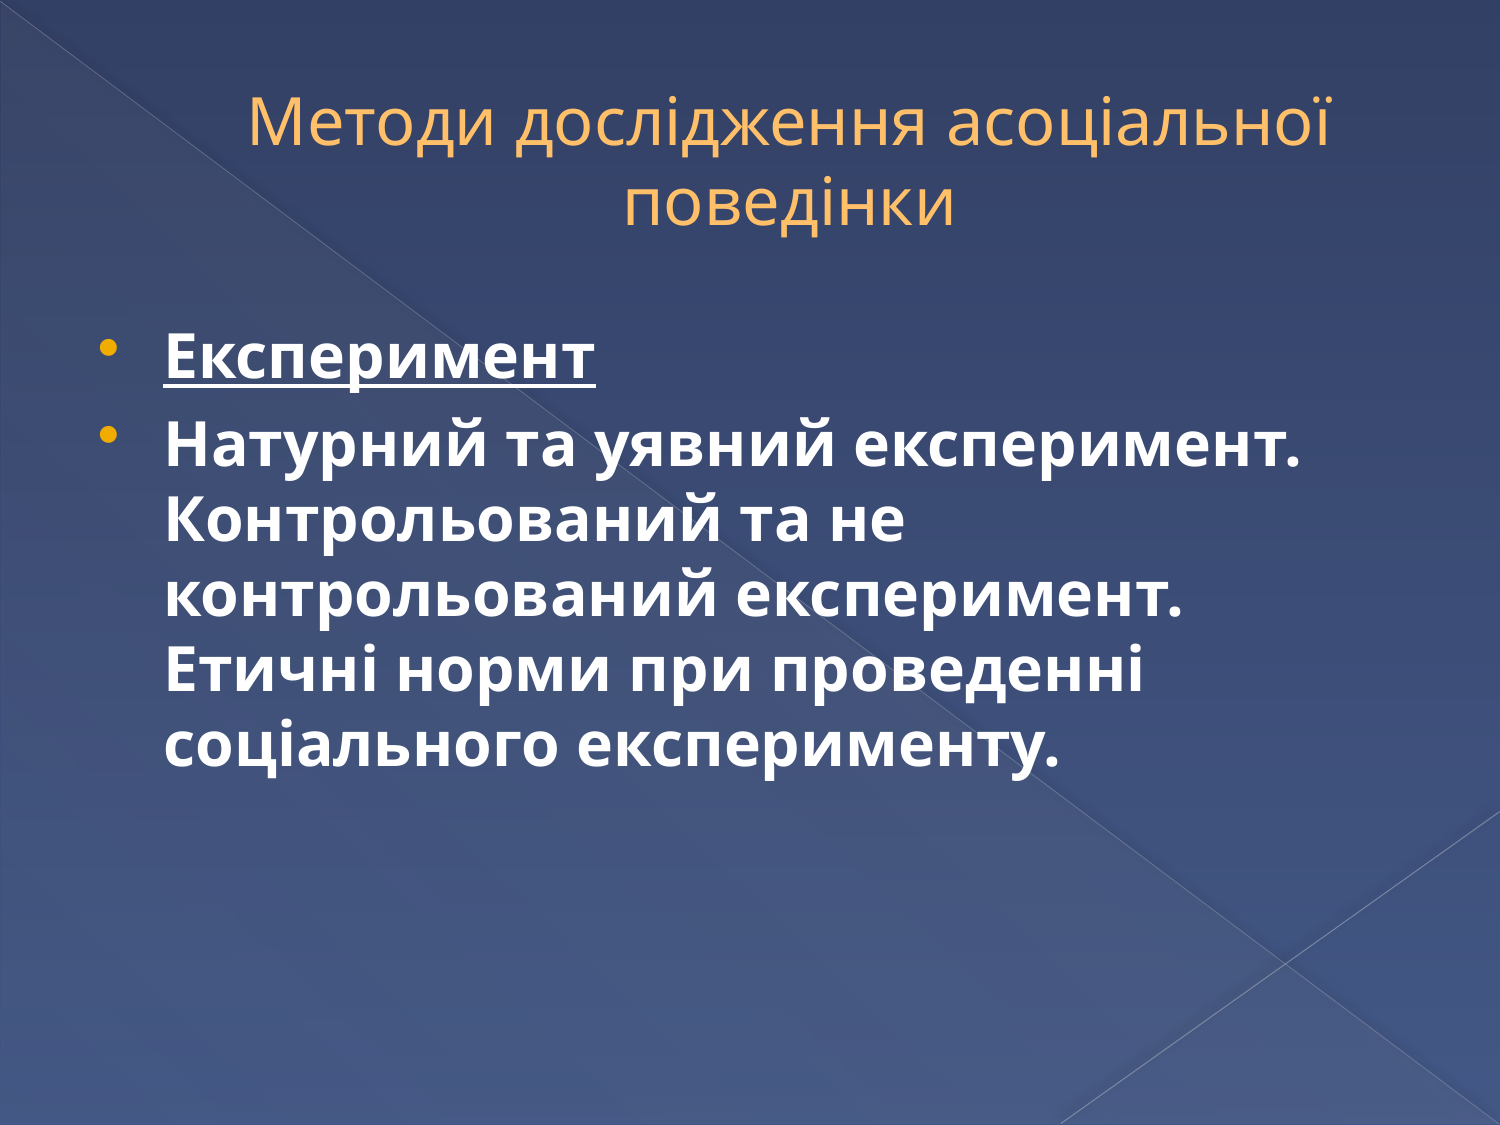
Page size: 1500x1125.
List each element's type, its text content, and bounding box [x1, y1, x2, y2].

title Методи дослідження асоціальної поведінки [75, 43, 1425, 274]
list Експеримент Натурний та уявний експеримент. Контрольований та не контрольований експеримент. Етичні норми при проведенні соціального експерименту. [75, 308, 1425, 1059]
